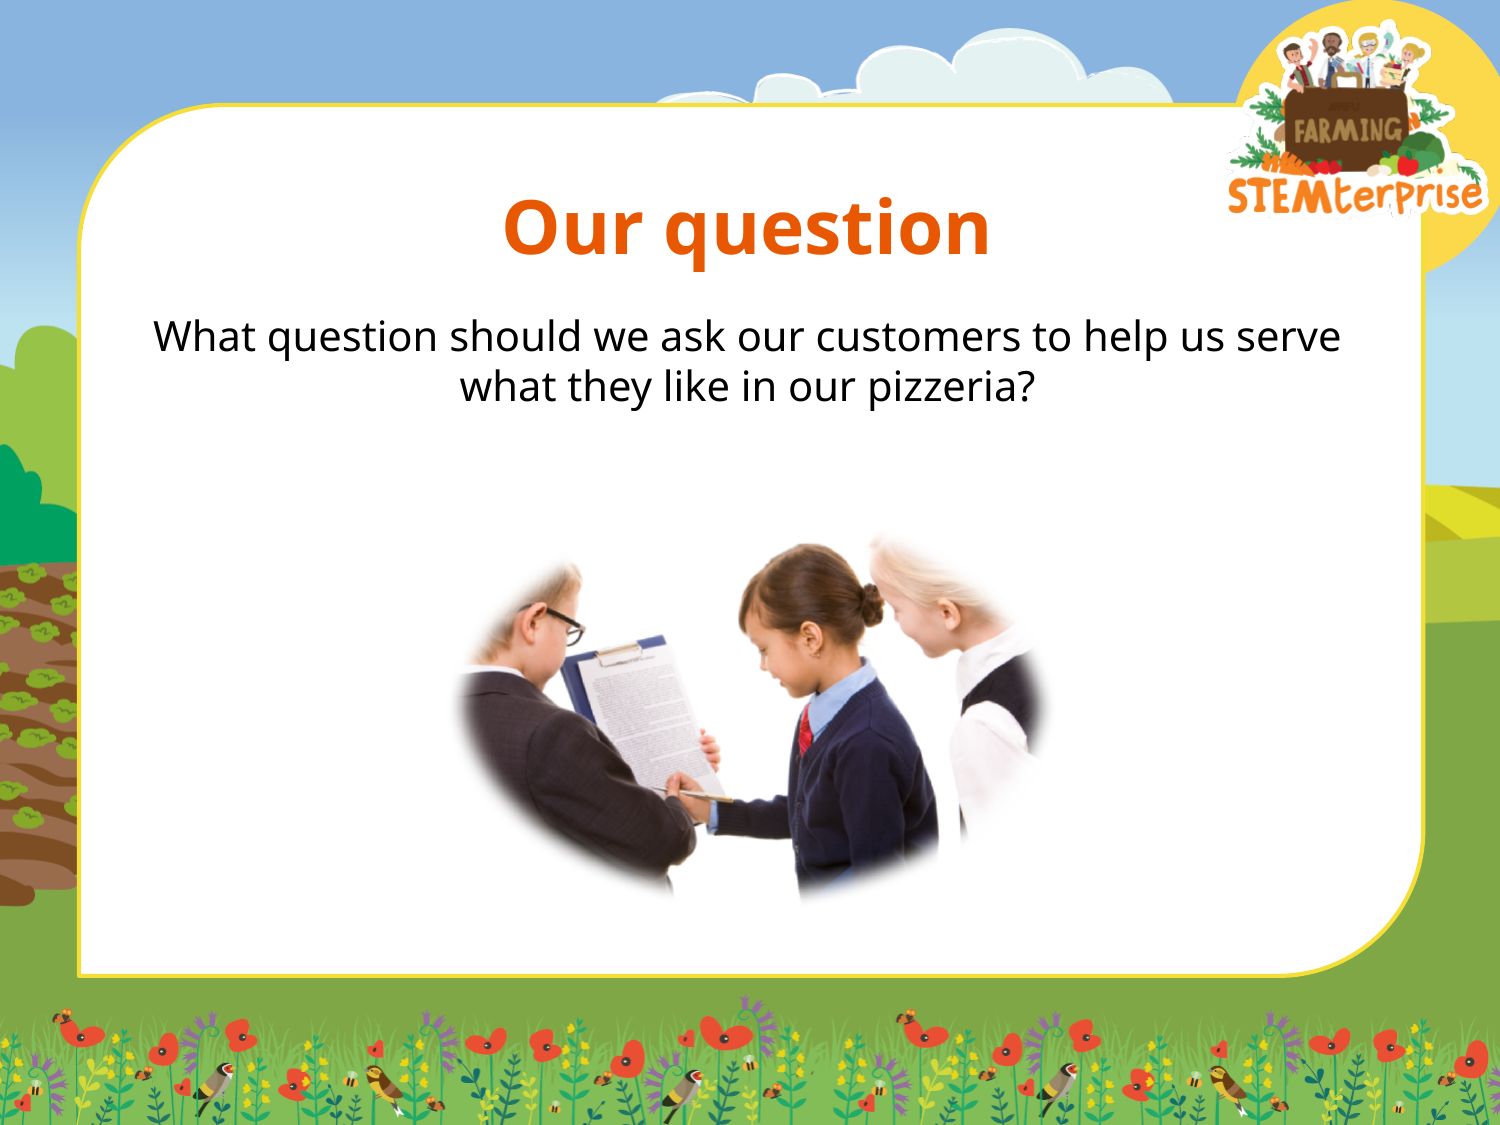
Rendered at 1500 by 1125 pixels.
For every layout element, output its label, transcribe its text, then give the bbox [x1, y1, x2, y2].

picture [0, 0, 1500, 1125]
text_box [76, 102, 1426, 978]
text_box Our question What question should we ask our customers to help us serve what they like in our pizzeria? [109, 172, 1386, 418]
